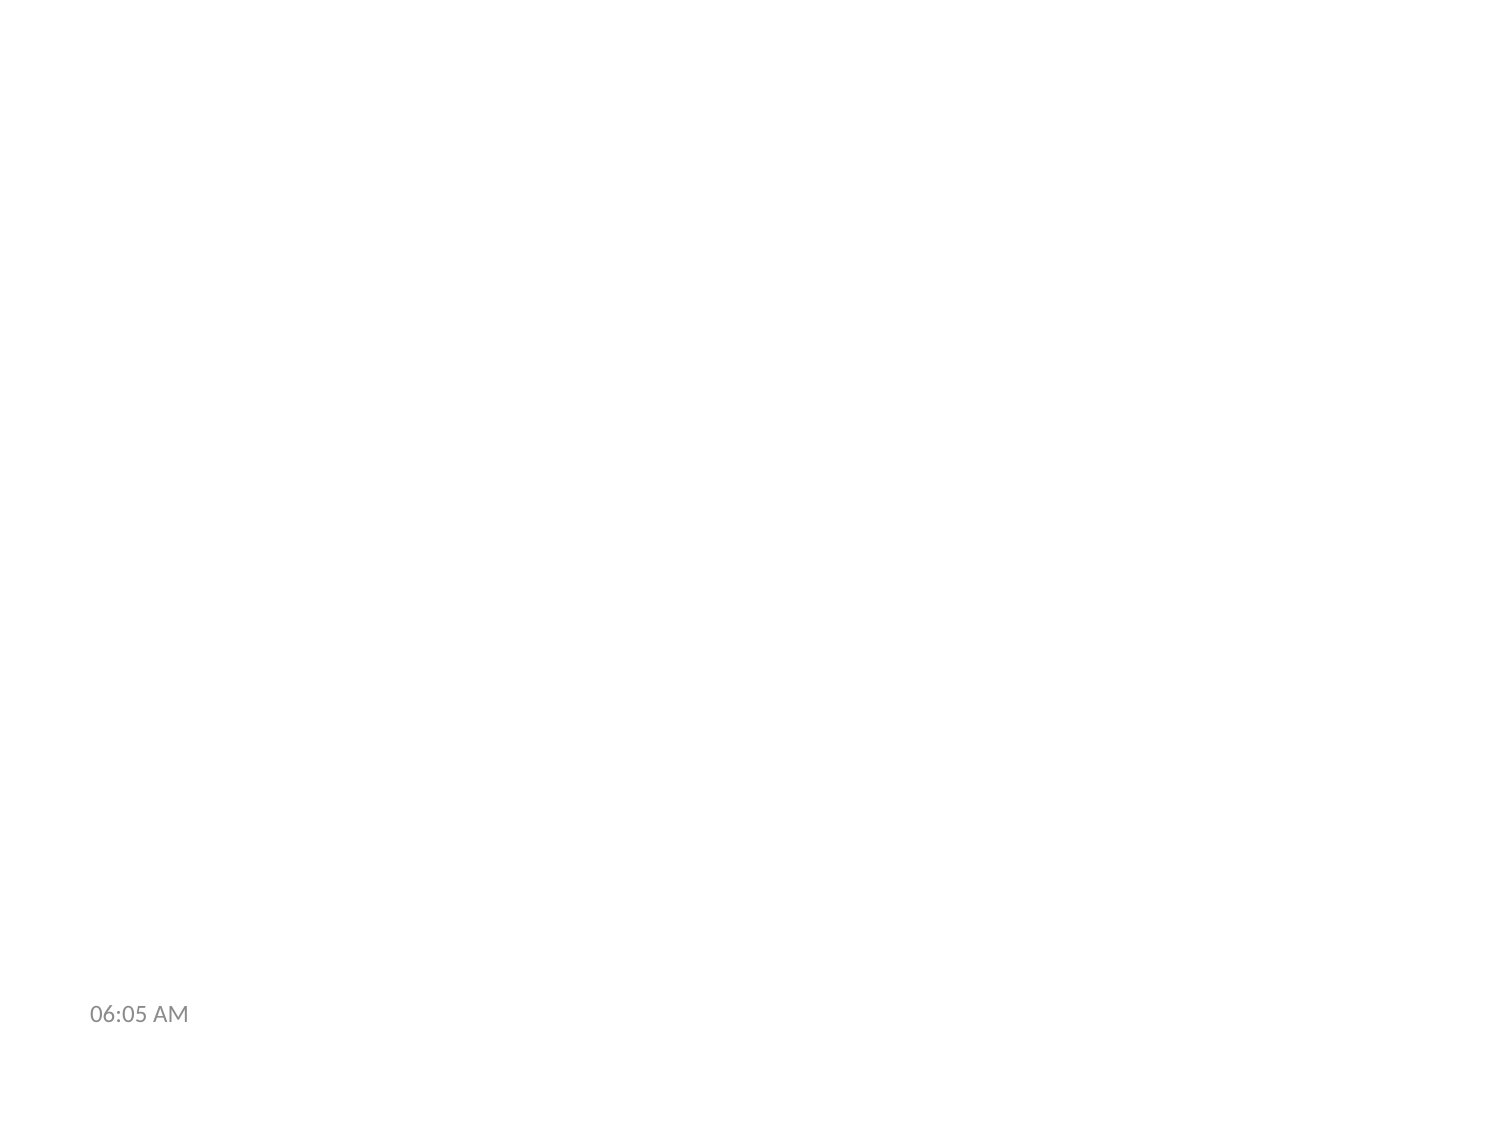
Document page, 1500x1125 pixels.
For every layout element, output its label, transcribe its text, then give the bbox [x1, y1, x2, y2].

text_box 3:35 PM [75, 982, 425, 1043]
